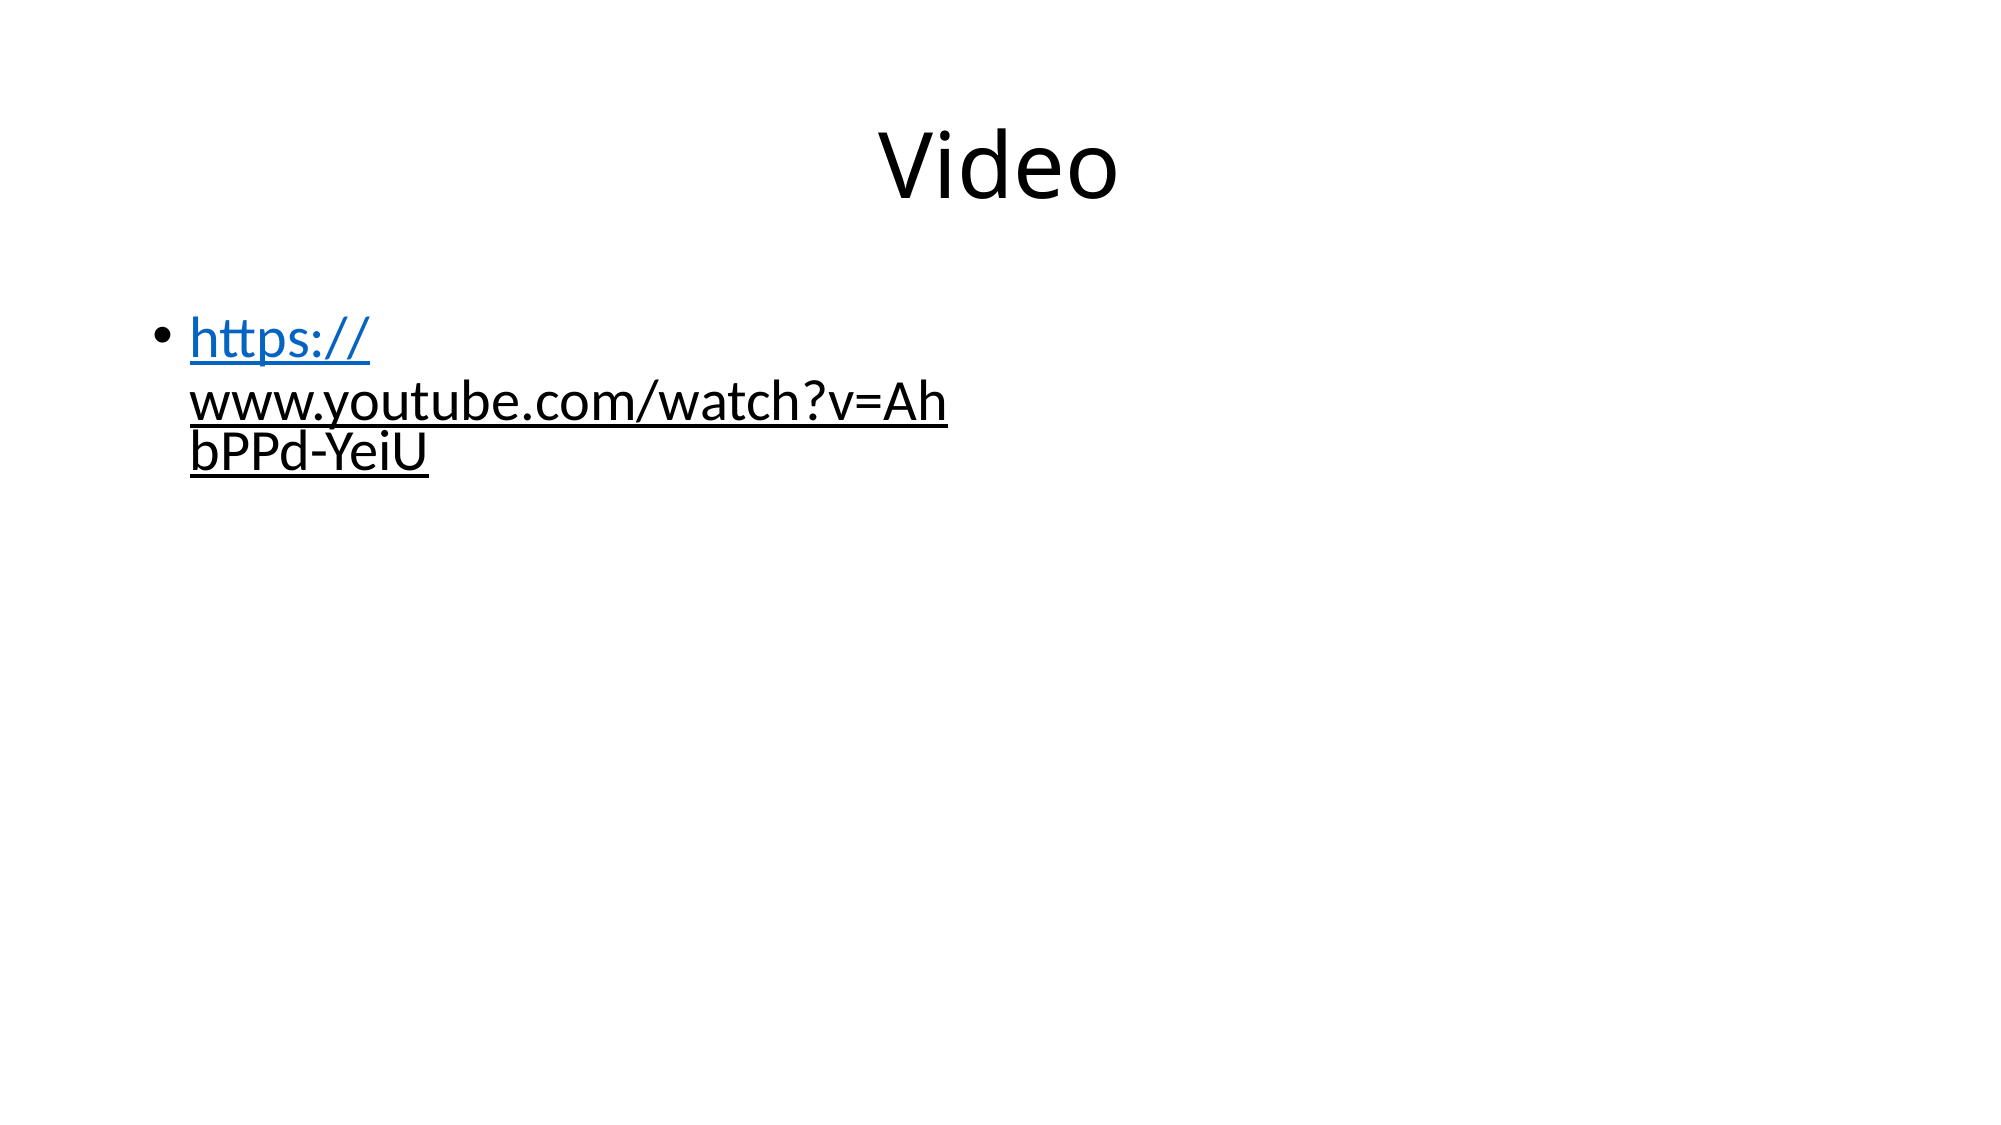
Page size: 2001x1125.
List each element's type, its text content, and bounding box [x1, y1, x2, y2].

list https://www.youtube.com/watch?v=AhbPPd-YeiU [137, 299, 988, 1014]
title Video [137, 59, 1863, 278]
